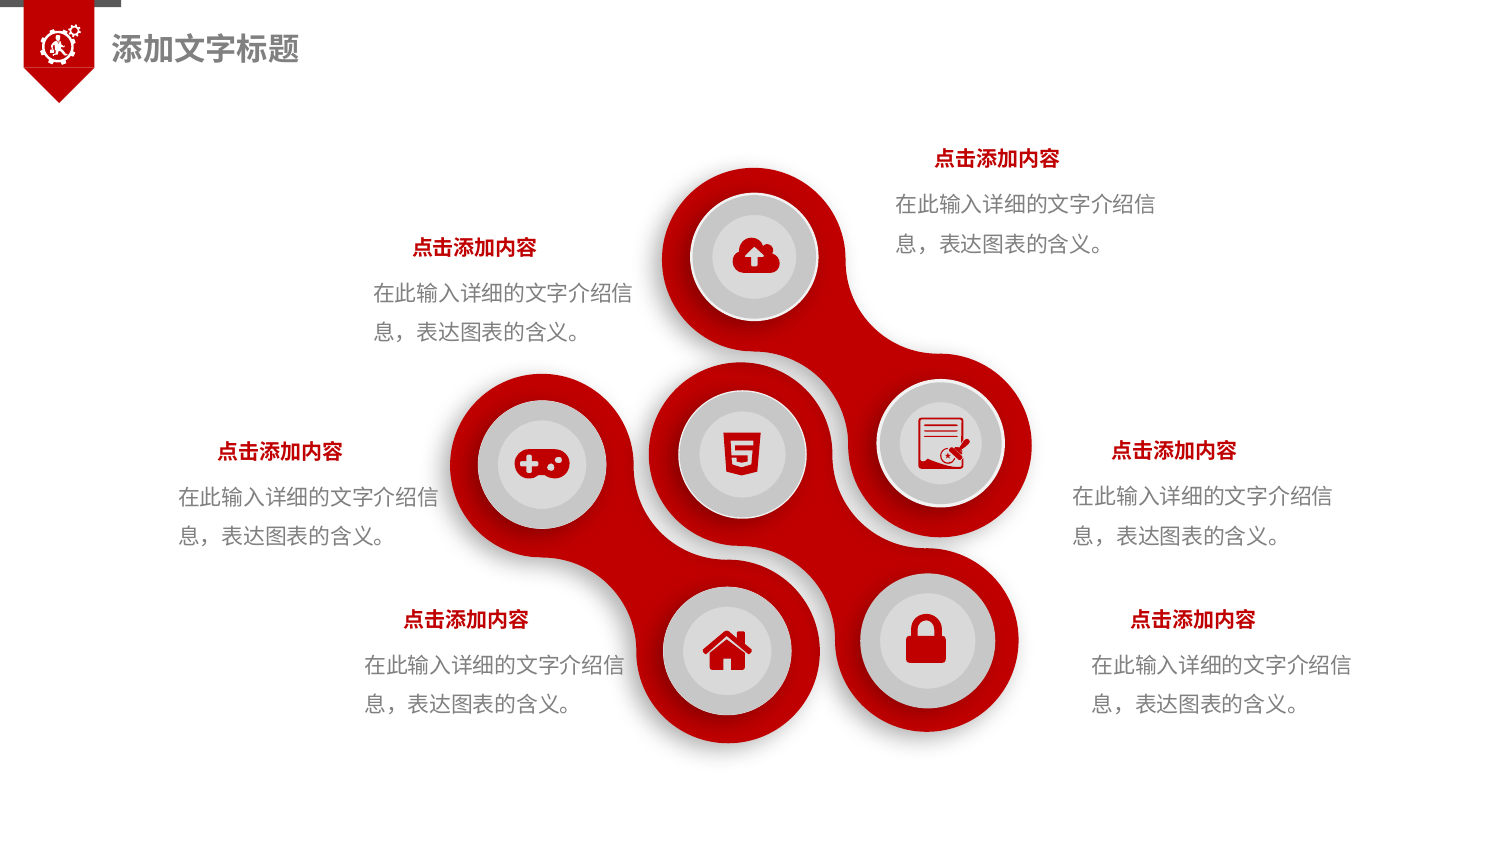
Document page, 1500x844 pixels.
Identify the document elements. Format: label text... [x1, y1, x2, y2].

text_box [906, 613, 946, 663]
text_box 点击添加内容 [202, 430, 358, 462]
text_box 点击添加内容 [919, 138, 1076, 170]
text_box [875, 377, 1006, 509]
text_box [918, 417, 970, 469]
text_box [701, 204, 808, 310]
text_box [672, 595, 783, 707]
text_box [476, 399, 608, 530]
text_box [723, 432, 761, 476]
text_box [0, 0, 23, 8]
text_box 在此输入详细的文字介绍信息，表达图表的含义。 [358, 259, 653, 353]
text_box [702, 630, 752, 670]
text_box 在此输入详细的文字介绍信息，表达图表的含义。 [1058, 462, 1353, 556]
text_box 在此输入详细的文字介绍信息，表达图表的含义。 [163, 462, 458, 557]
text_box [869, 582, 987, 700]
text_box [660, 166, 1033, 539]
text_box [862, 575, 993, 707]
text_box [688, 400, 797, 509]
text_box [514, 449, 570, 479]
text_box [689, 191, 820, 323]
text_box 在此输入详细的文字介绍信息，表达图表的含义。 [880, 170, 1176, 264]
text_box [661, 585, 793, 717]
text_box 点击添加内容 [388, 598, 544, 631]
text_box [888, 391, 993, 496]
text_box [23, 0, 95, 104]
text_box [449, 372, 817, 745]
text_box 点击添加内容 [397, 227, 553, 259]
text_box 在此输入详细的文字介绍信息，表达图表的含义。 [349, 631, 644, 725]
text_box 点击添加内容 [1096, 430, 1253, 462]
text_box [486, 409, 598, 520]
text_box [95, 0, 122, 8]
text_box 添加文字标题 [103, 24, 343, 71]
text_box [677, 389, 808, 520]
text_box 点击添加内容 [1115, 598, 1272, 630]
text_box [732, 237, 780, 273]
text_box [647, 366, 1020, 733]
text_box 在此输入详细的文字介绍信息，表达图表的含义。 [1076, 630, 1371, 725]
